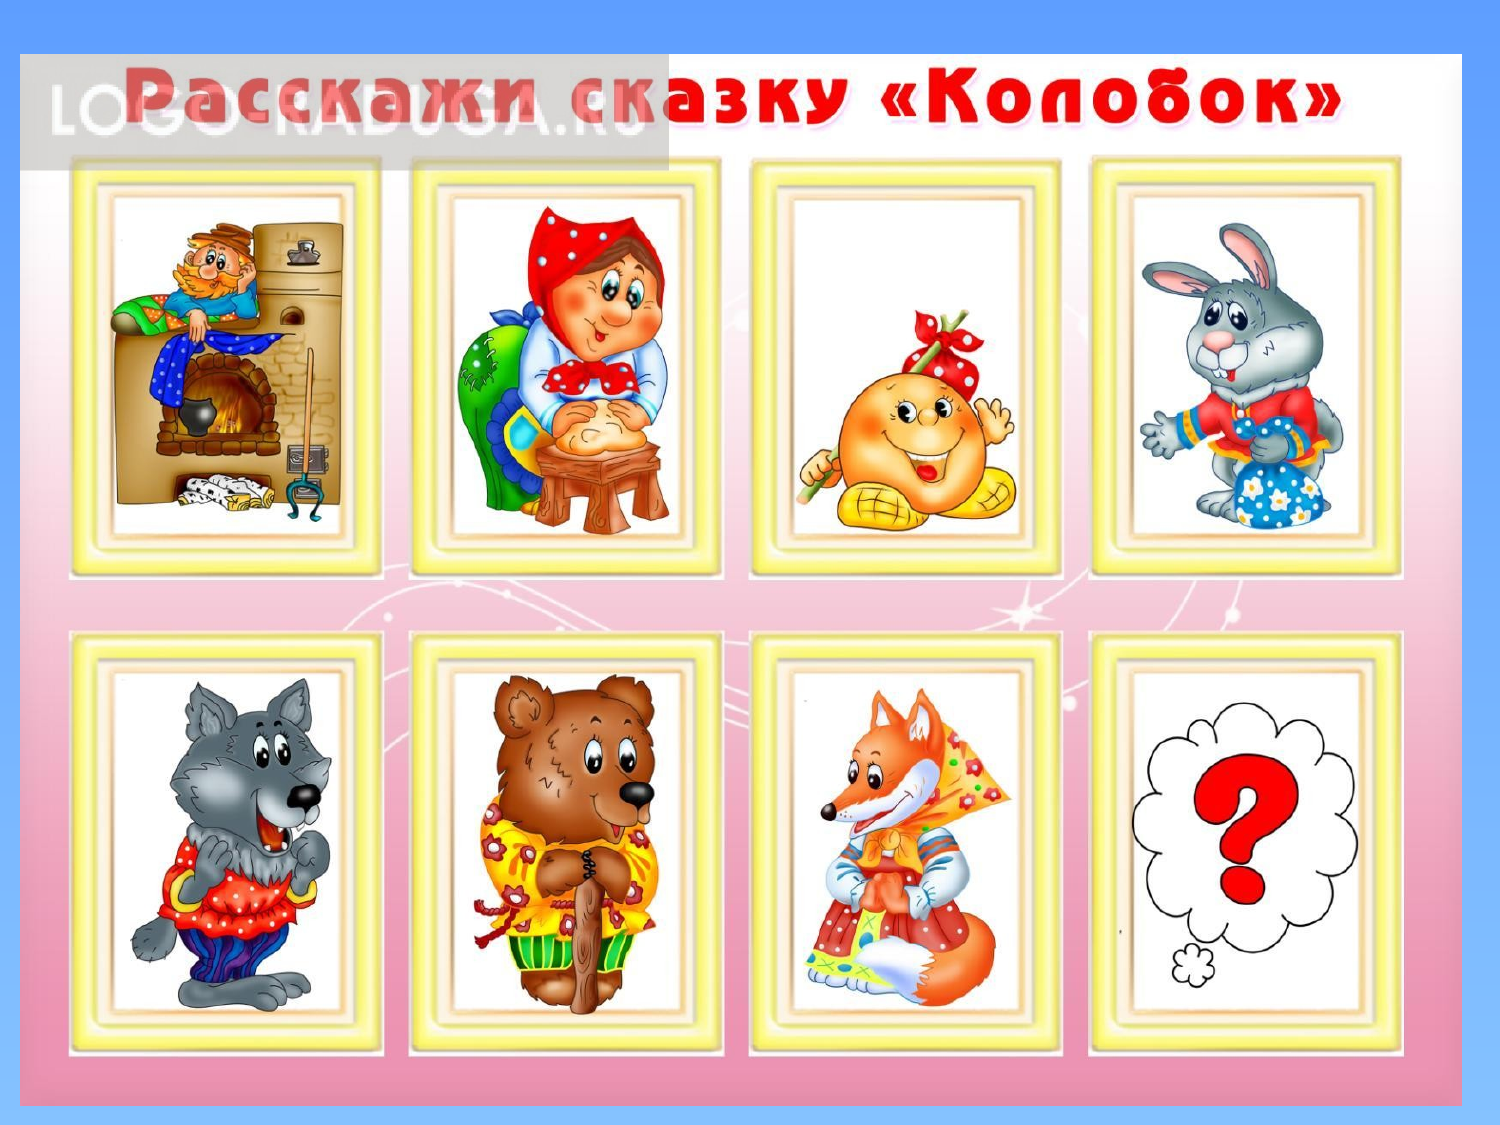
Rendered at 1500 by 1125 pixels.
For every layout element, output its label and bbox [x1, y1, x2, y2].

picture [20, 54, 1462, 1107]
